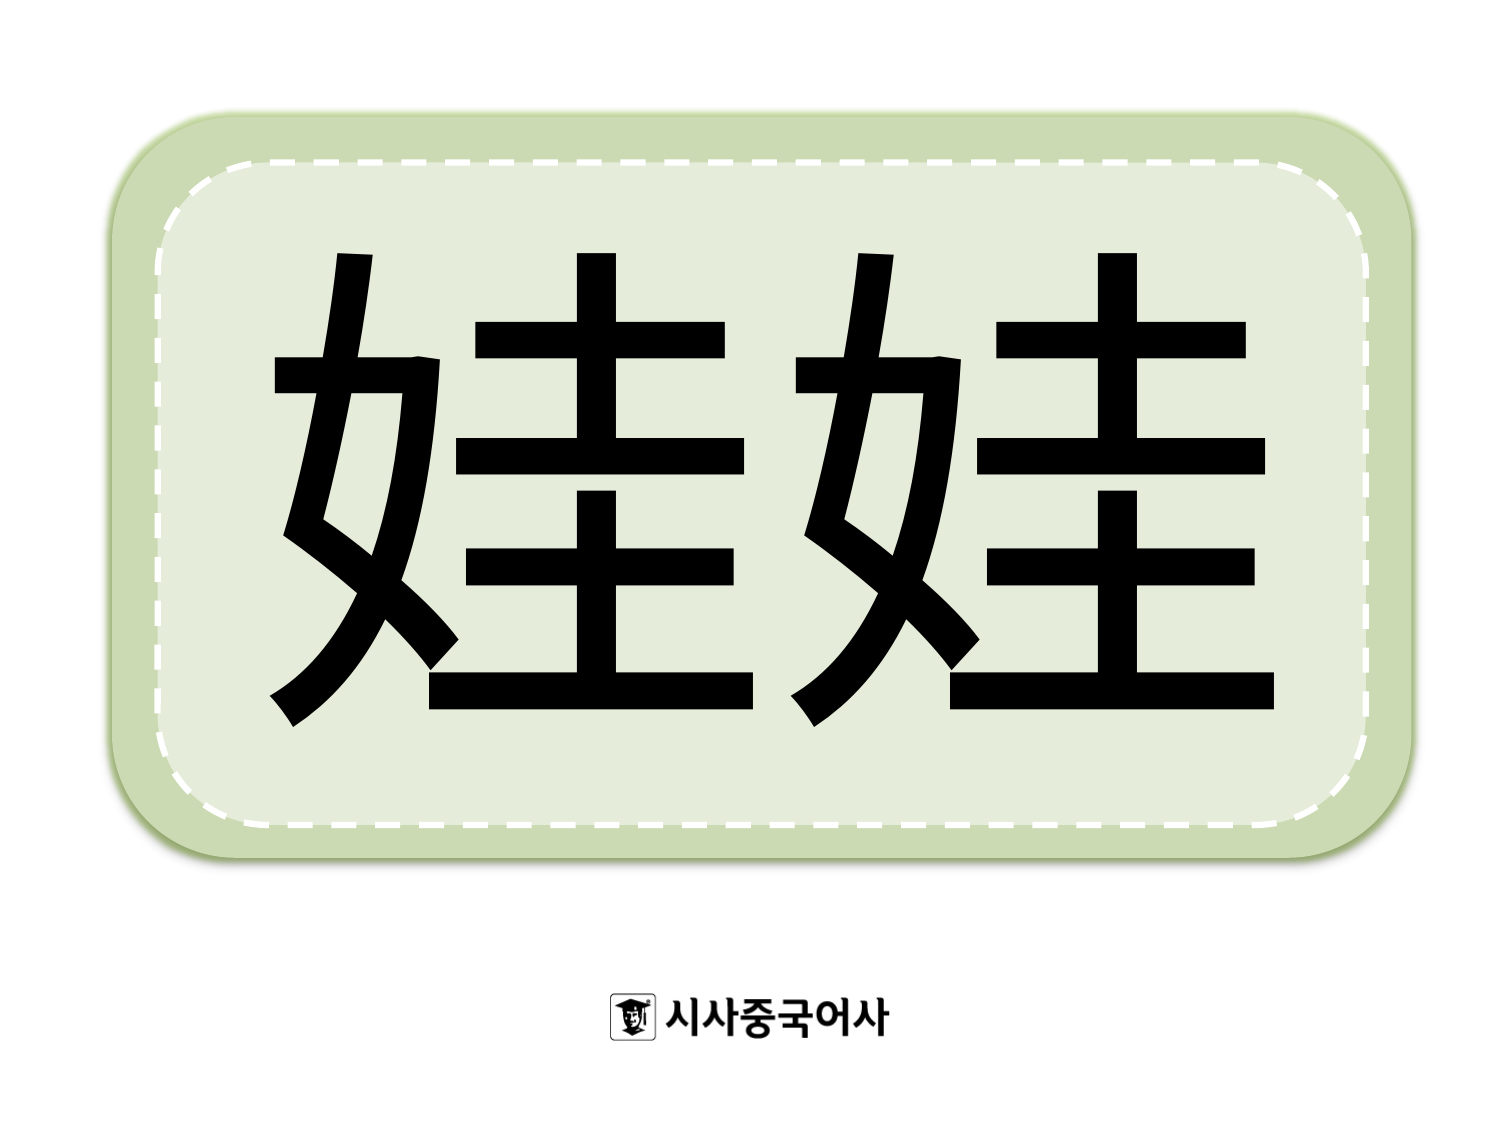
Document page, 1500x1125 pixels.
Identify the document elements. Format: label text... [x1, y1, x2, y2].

text_box [162, 160, 1371, 824]
picture [602, 987, 898, 1047]
text_box 娃娃 [171, 149, 1380, 812]
